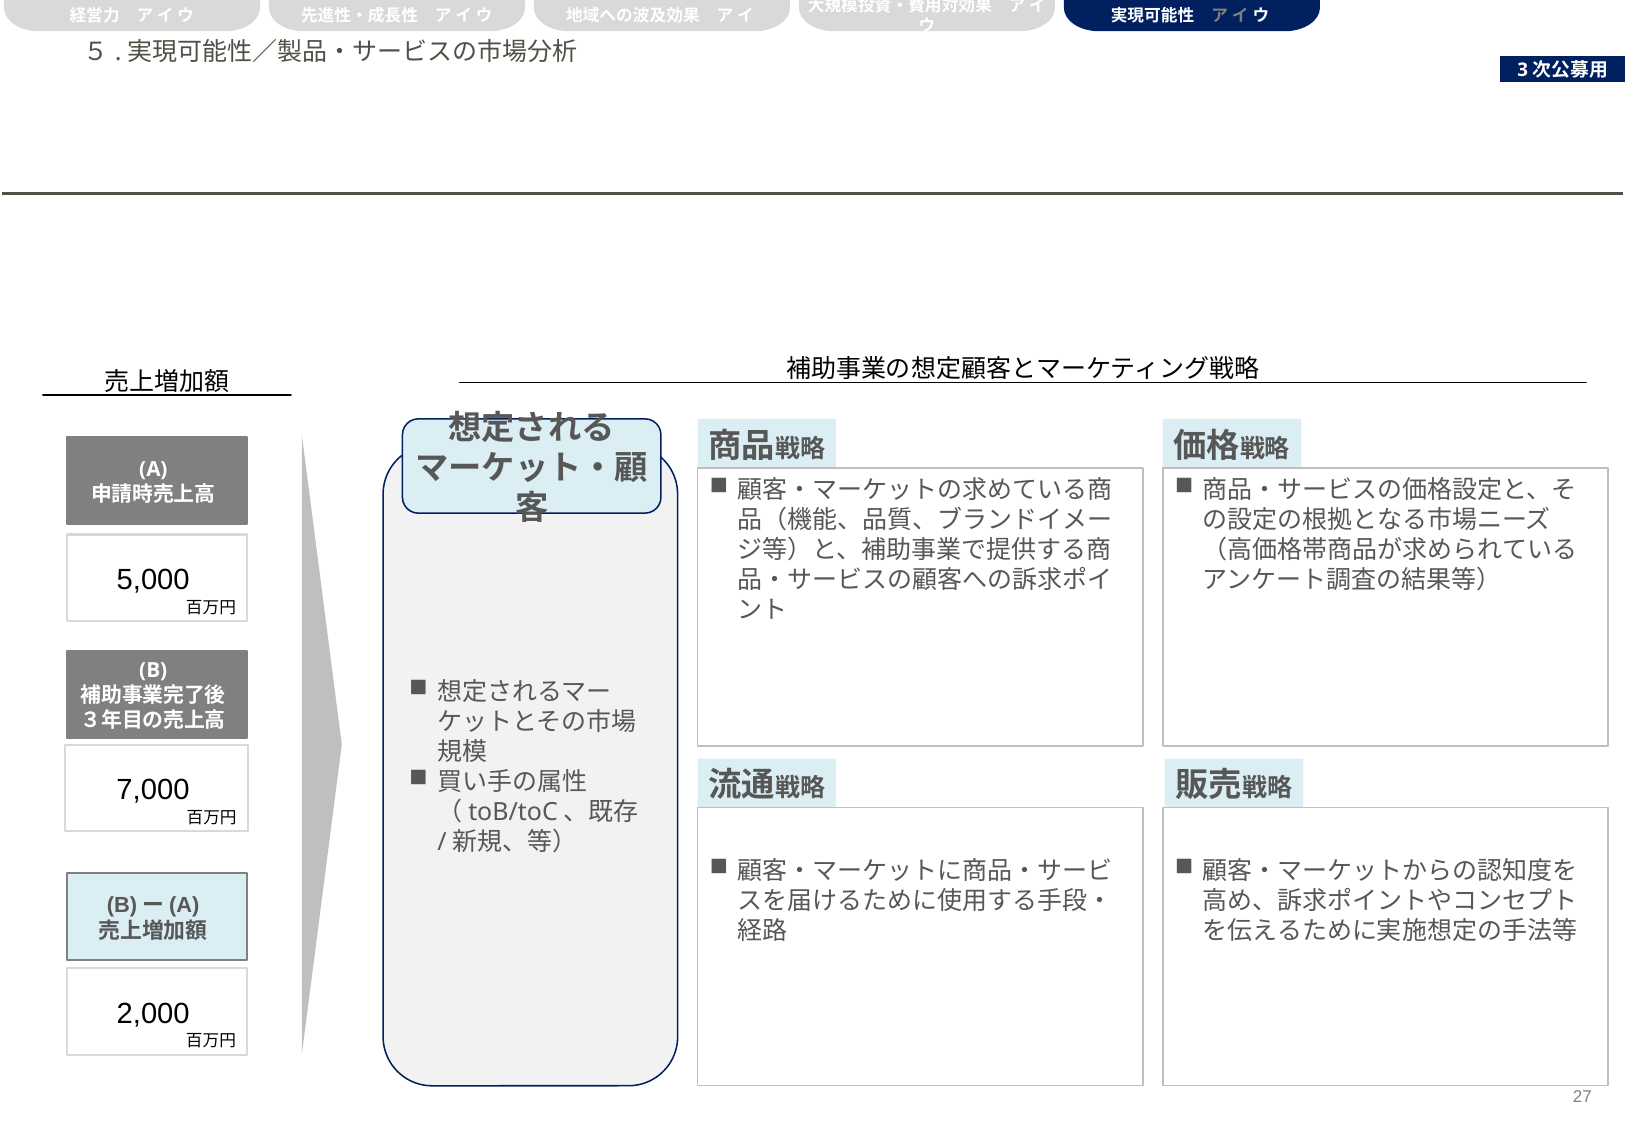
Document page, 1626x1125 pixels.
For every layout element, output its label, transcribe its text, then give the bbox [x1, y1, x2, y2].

text_box 大規模投資・費用対効果 ア イ ウ [798, 0, 1056, 33]
text_box (A) 申請時売上高 [66, 437, 248, 525]
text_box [66, 967, 248, 1067]
text_box 商品戦略 [697, 418, 837, 467]
text_box 想定される マーケット・顧客 [401, 417, 662, 515]
text_box 流通戦略 [697, 758, 837, 806]
text_box 想定されるマーケットとその市場規模 買い手の属性 （toB/toC、既存/新規、等） [382, 455, 679, 1087]
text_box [64, 744, 249, 844]
text_box 価格戦略 [1162, 418, 1302, 467]
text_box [66, 534, 248, 634]
text_box [301, 434, 343, 1055]
text_box 商品・サービスの価格設定と、その設定の根拠となる市場ニーズ （高価格帯商品が求められているアンケート調査の結果等） [1162, 467, 1609, 747]
text_box 経営力 ア イ ウ [3, 0, 261, 33]
title ５.実現可能性／製品・サービスの市場分析 [83, 39, 1542, 67]
text_box 顧客・マーケットに商品・サービスを届けるために使用する手段・経路 [697, 806, 1144, 1087]
text_box 販売戦略 [1164, 758, 1304, 806]
text_box 顧客・マーケットからの認知度を高め、訴求ポイントやコンセプトを伝えるために実施想定の手法等 [1162, 806, 1609, 1087]
text_box (B)ー(A) 売上増加額 [66, 872, 248, 961]
text_box 顧客・マーケットの求めている商品（機能、品質、ブランドイメージ等）と、補助事業で提供する商品・サービスの顧客への訴求ポイント [697, 467, 1144, 747]
text_box 先進性・成長性 ア イ ウ [268, 0, 526, 33]
text_box (B) 補助事業完了後 ３年目の売上高 [66, 650, 248, 739]
text_box 地域への波及効果 ア イ [533, 0, 791, 33]
text_box 実現可能性 ア イ ウ [1062, 0, 1321, 33]
